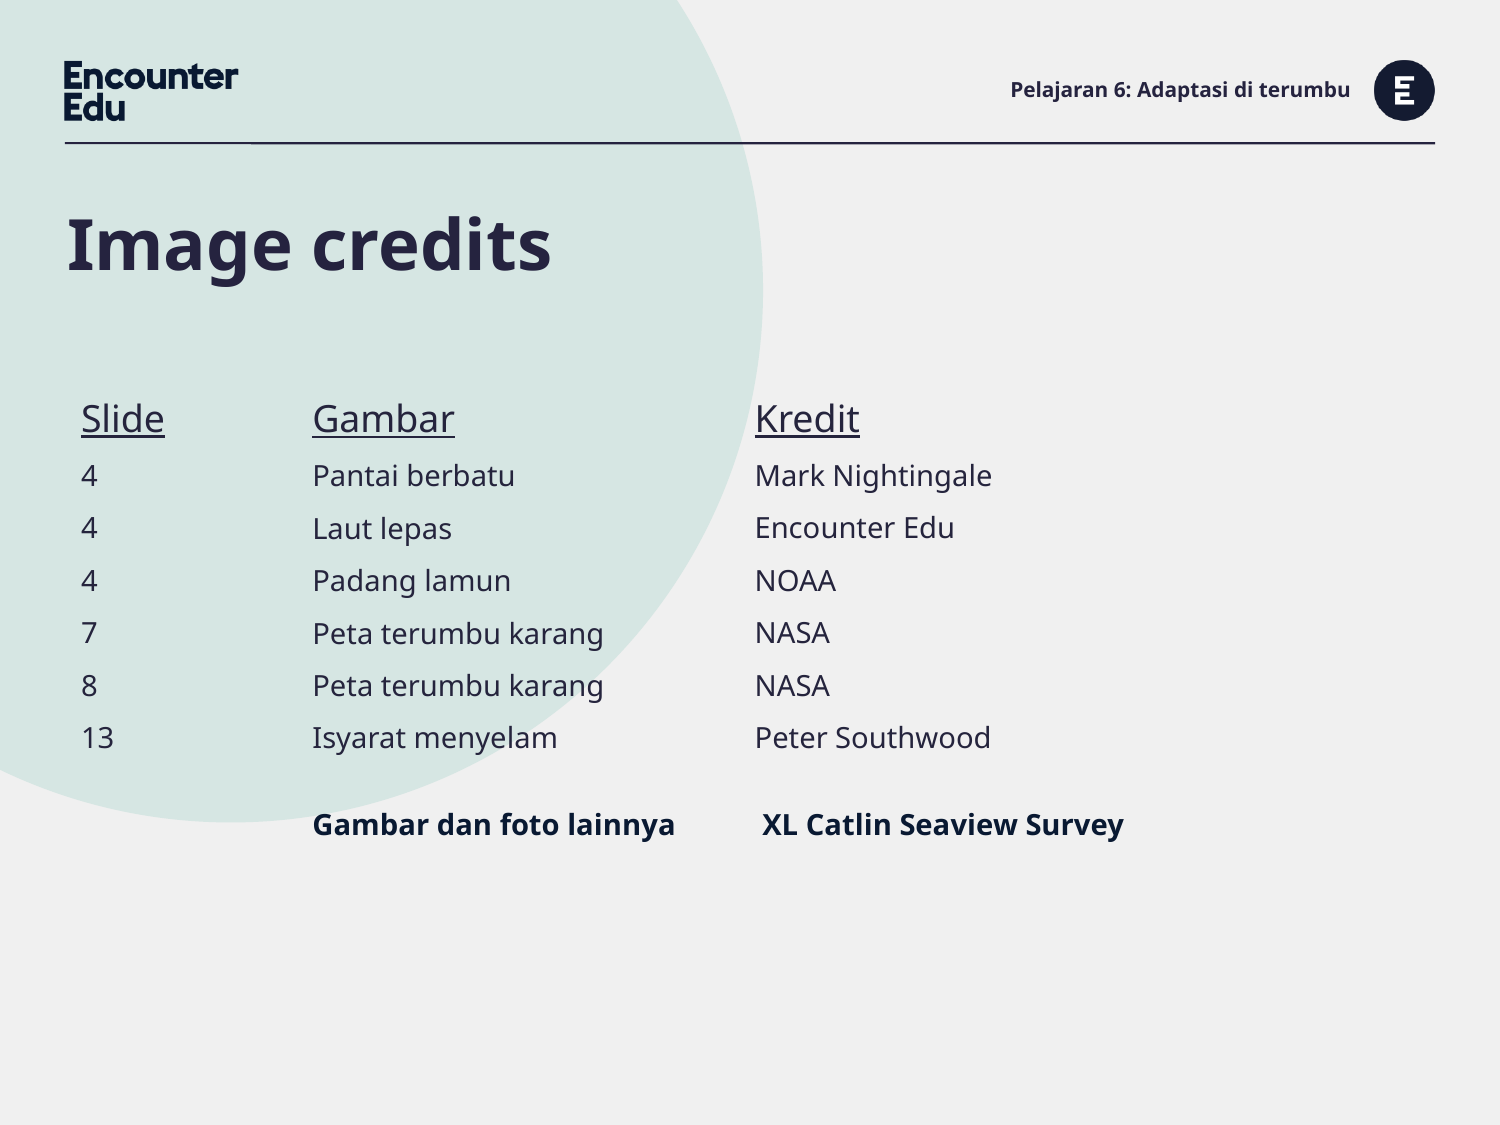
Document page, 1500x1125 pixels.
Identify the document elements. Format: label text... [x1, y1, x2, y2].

text_box Kredit Mark Nightingale Encounter Edu NOAA NASA NASA Peter Southwood [747, 364, 1161, 762]
title Pelajaran 6: Adaptasi di terumbu [749, 67, 1359, 114]
picture [1372, 58, 1436, 122]
text_box Slide 4 4 4 7 8 13 [73, 364, 293, 762]
text_box Gambar Pantai berbatu Laut lepas Padang lamun Peta terumbu karang Peta terumbu karang Isyarat menyelam [304, 365, 719, 763]
picture [60, 59, 243, 122]
text_box Gambar dan foto lainnya XL Catlin Seaview Survey [304, 798, 1181, 849]
